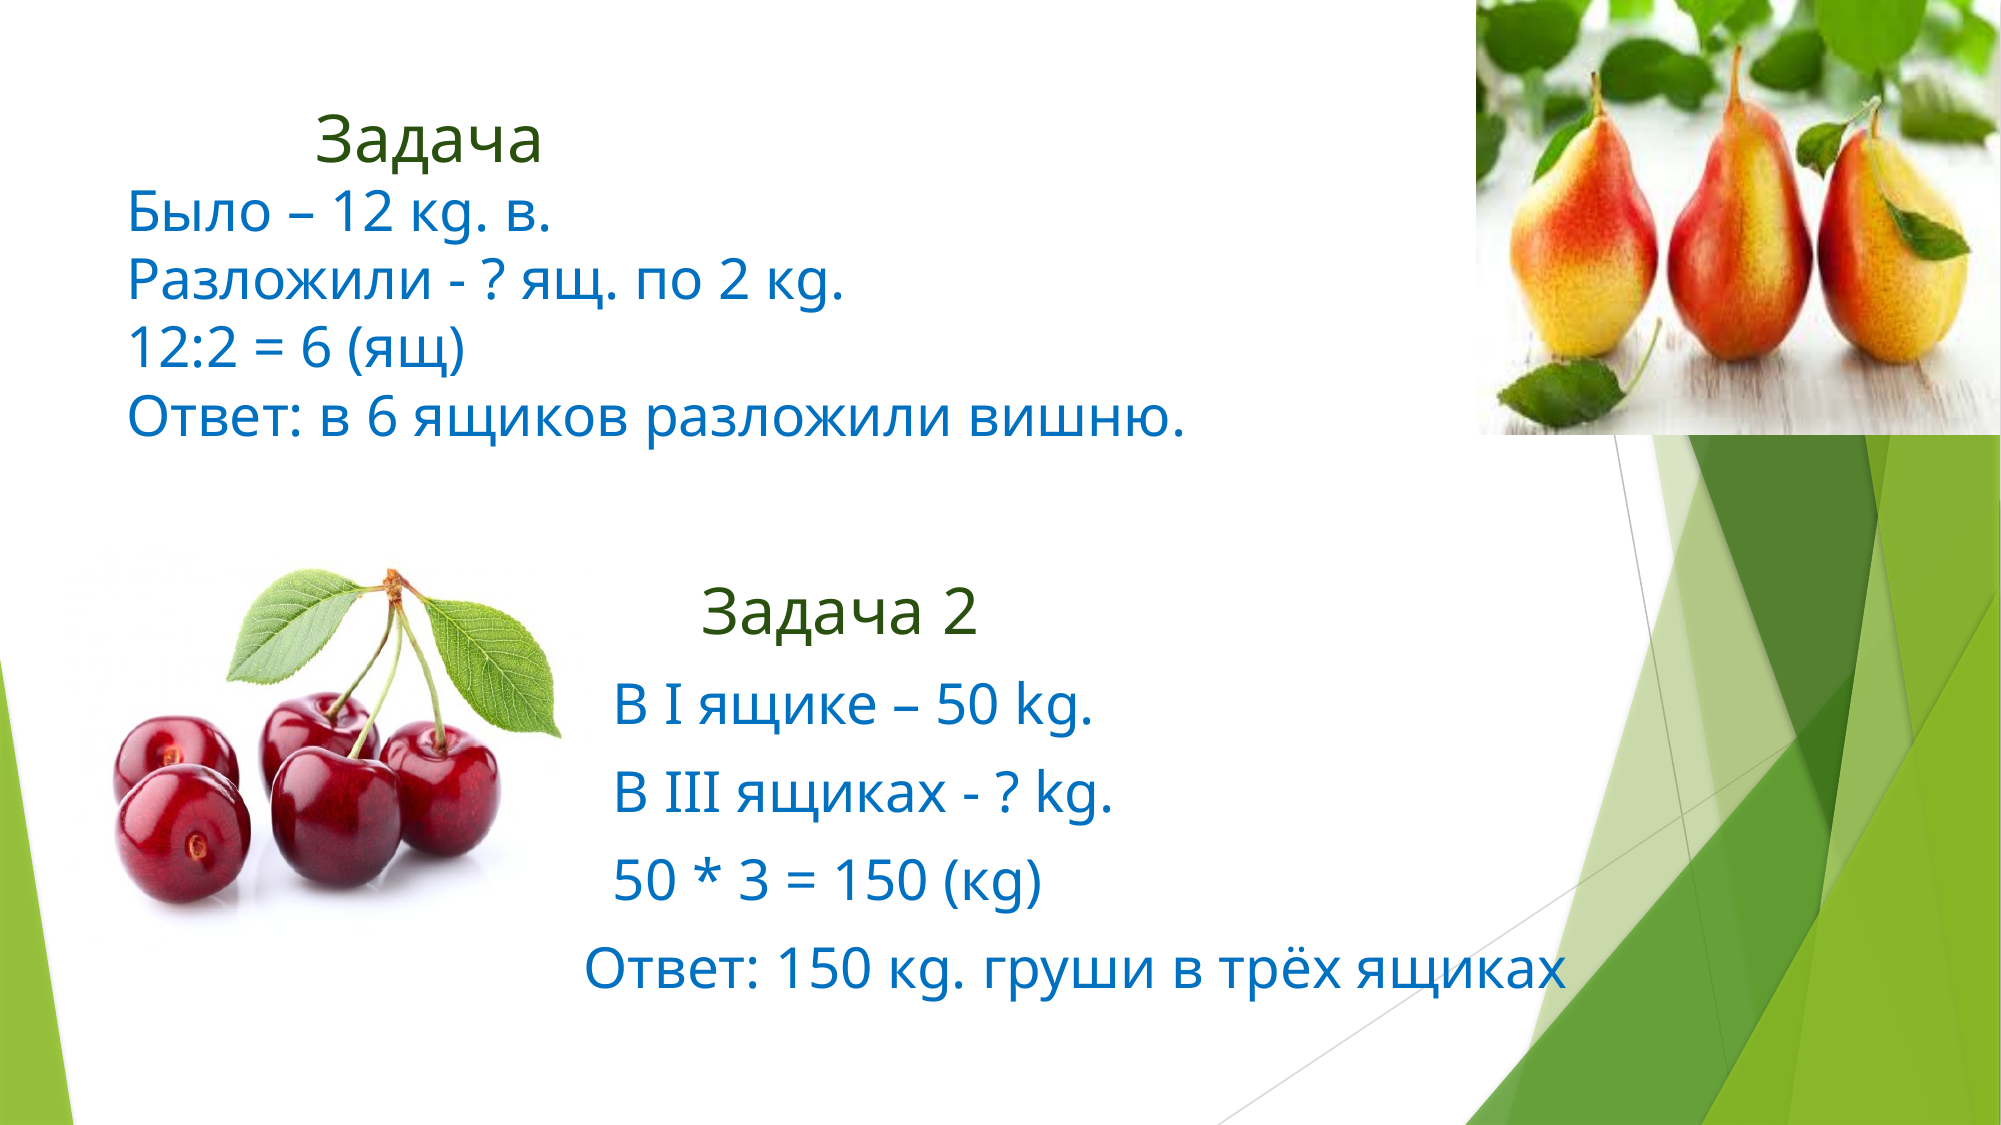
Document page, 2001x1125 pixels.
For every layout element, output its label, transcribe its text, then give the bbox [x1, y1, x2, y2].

picture [1475, 0, 2000, 436]
list Задача 2 В I ящике – 50 kg. В III ящиках - ? kg. 50 * 3 = 150 (кg) Ответ: 150 кg. груши в трёх ящиках [111, 562, 1687, 1009]
picture [62, 542, 590, 953]
title Задача Было – 12 кg. в. Разложили - ? ящ. по 2 кg. 12:2 = 6 (ящ) Ответ: в 6 ящиков разложили вишню. [111, 88, 1498, 535]
